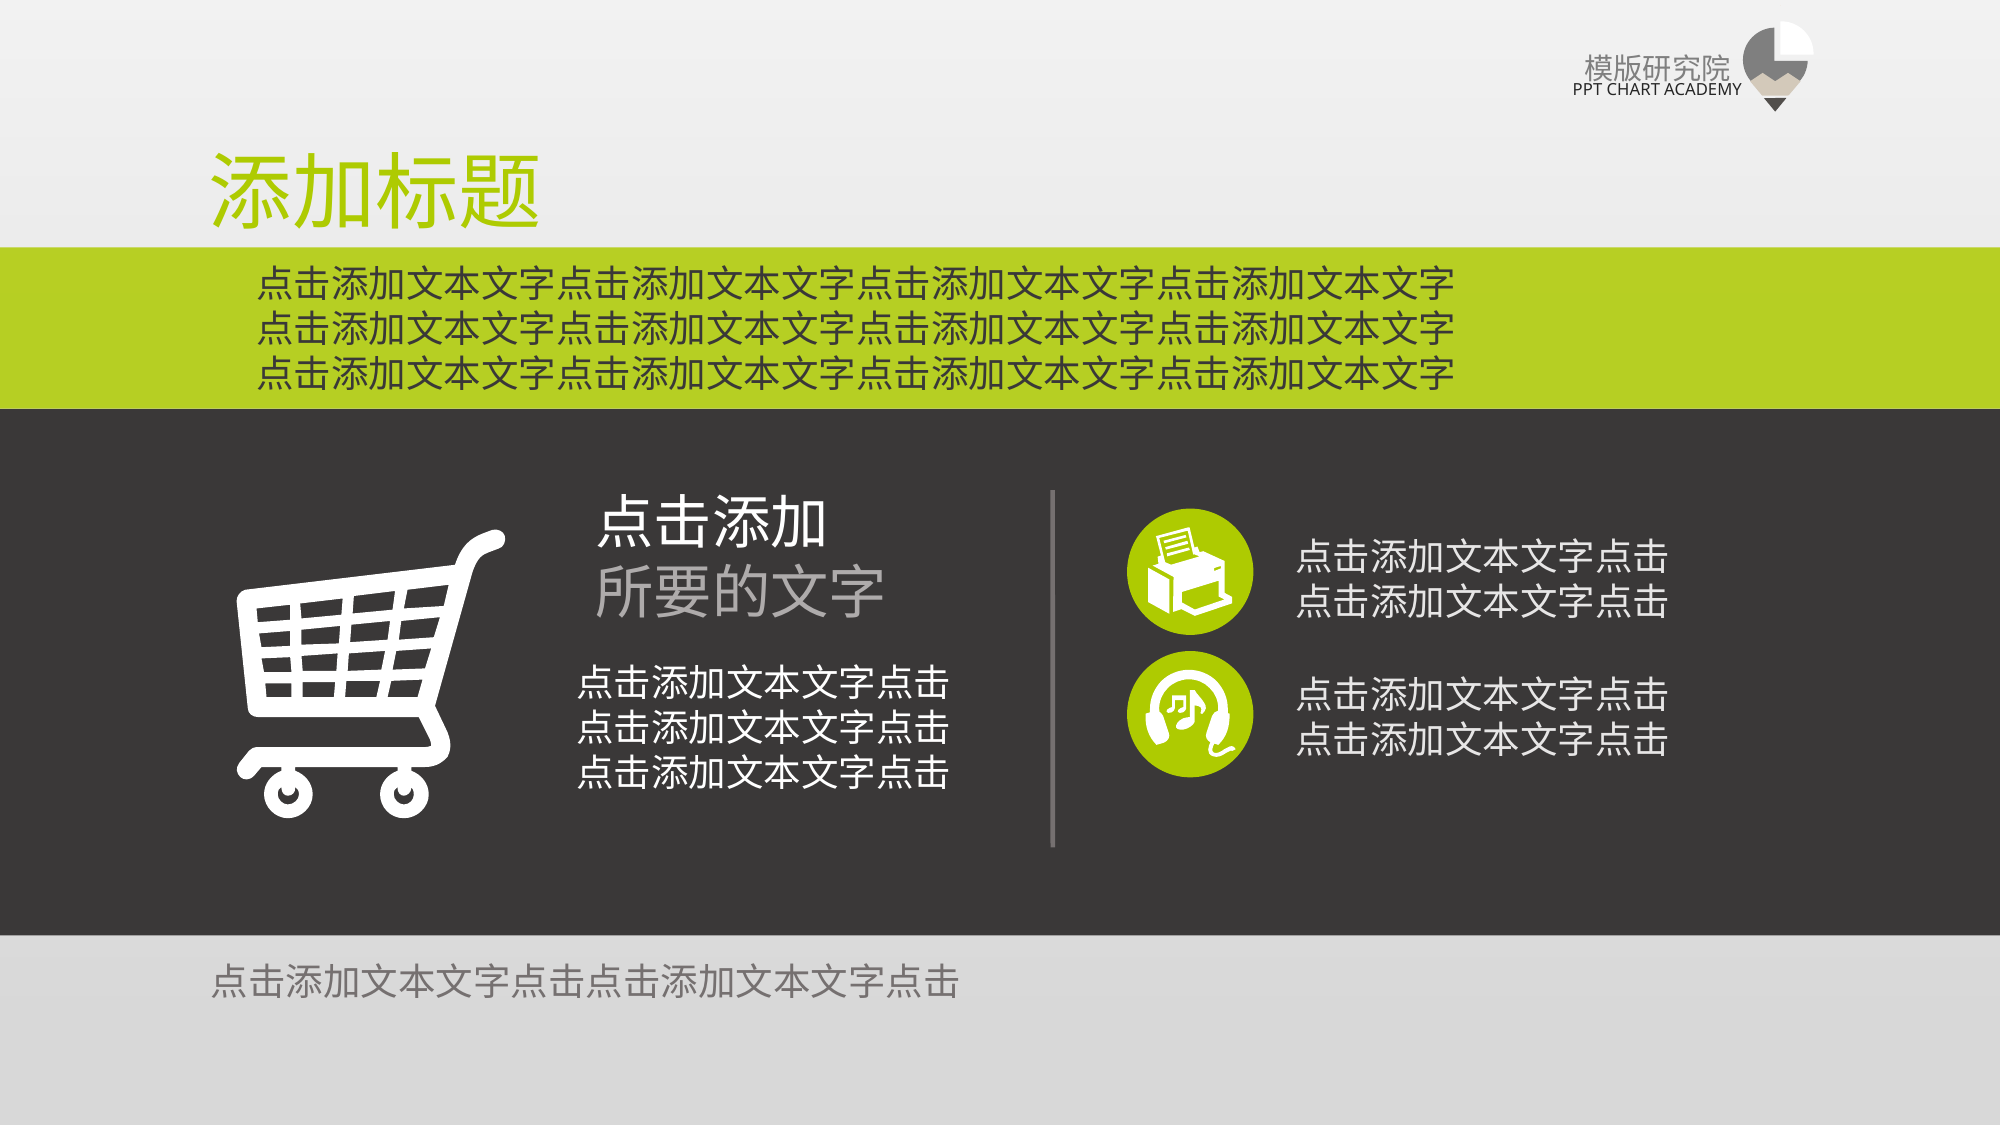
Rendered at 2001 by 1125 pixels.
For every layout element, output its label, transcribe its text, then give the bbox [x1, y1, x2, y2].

text_box [236, 529, 506, 819]
text_box [1145, 669, 1236, 757]
text_box [0, 247, 2000, 409]
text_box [1568, 42, 1737, 100]
text_box [1152, 527, 1233, 616]
text_box 点击添加文本文字点击 点击添加文本文字点击 [1280, 663, 1686, 768]
text_box [0, 409, 2000, 936]
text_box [1742, 4, 1814, 112]
text_box [1127, 508, 1254, 635]
text_box 点击添加 所要的文字 [580, 478, 902, 633]
text_box 点击添加文本文字点击 点击添加文本文字点击 点击添加文本文字点击 [561, 651, 966, 801]
text_box 添加标题 [194, 131, 557, 246]
text_box 点击添加文本文字点击 点击添加文本文字点击 [1280, 525, 1686, 631]
text_box 点击添加文本文字点击添加文本文字点击添加文本文字点击添加文本文字 点击添加文本文字点击添加文本文字点击添加文本文字点击添加文本文字 点击添加文本文字点击添加文本文字点击添加文本文字点击添加文本文字 [241, 252, 1472, 402]
text_box [1127, 651, 1254, 778]
text_box 点击添加文本文字点击点击添加文本文字点击 [196, 950, 976, 1011]
text_box [1148, 567, 1170, 614]
